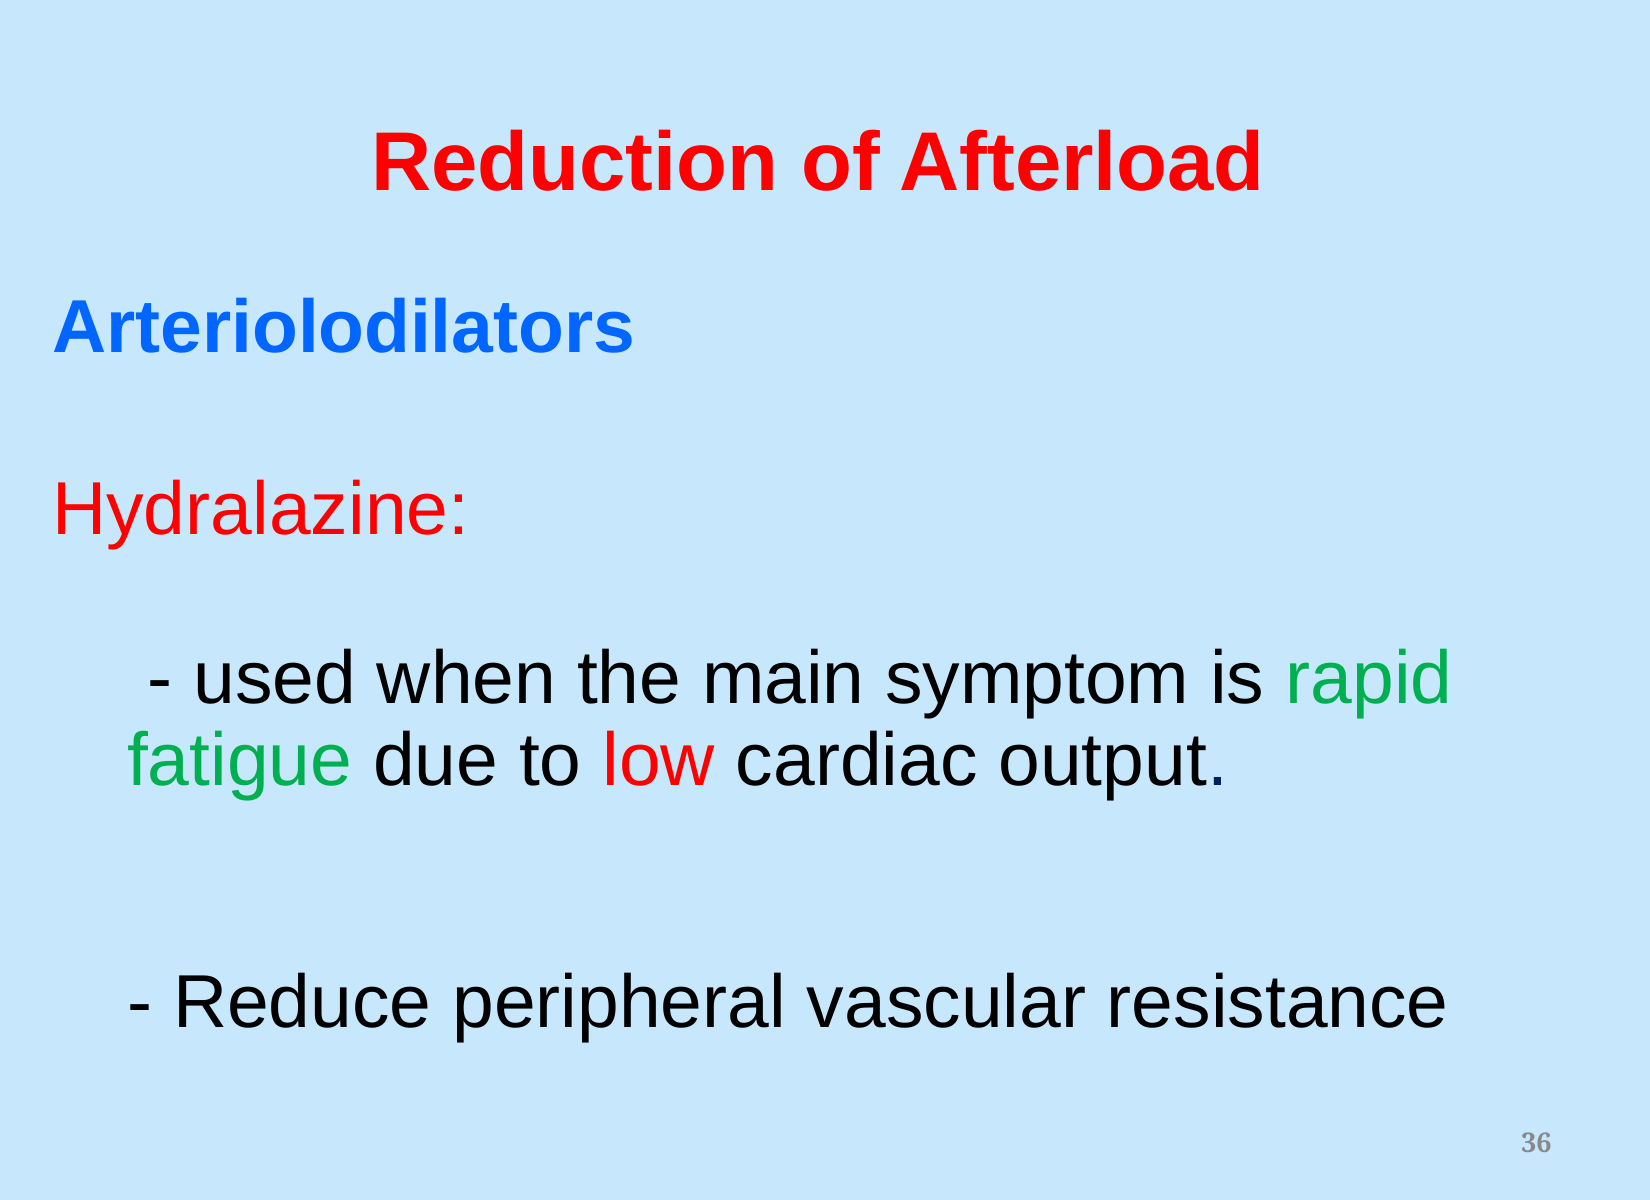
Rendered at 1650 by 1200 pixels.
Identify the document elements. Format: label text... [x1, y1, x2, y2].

slide_number 36 [1182, 1112, 1568, 1176]
text_box Reduction of Afterload Arteriolodilators Hydralazine: - used when the main symptom is rapid fatigue due to low cardiac output. - Reduce peripheral vascular resistance [37, 99, 1600, 1052]
